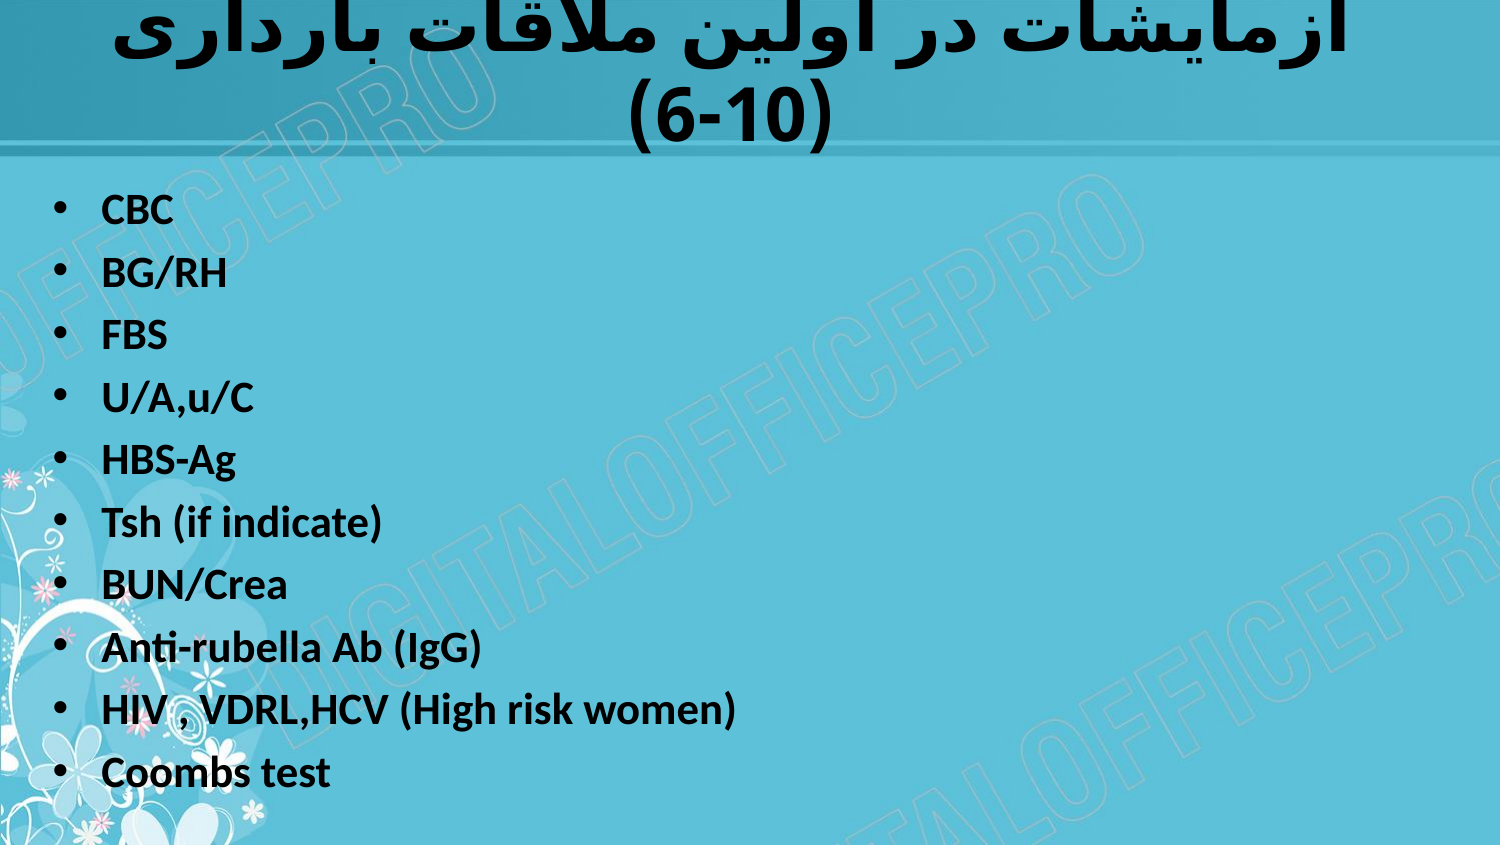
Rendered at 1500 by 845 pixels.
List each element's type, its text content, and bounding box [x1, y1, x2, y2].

picture [0, 0, 1500, 845]
list CBC BG/RH FBS U/A,u/C HBS-Ag Tsh (if indicate) BUN/Crea Anti-rubella Ab (IgG) HIV , VDRL,HCV (High risk women) Coombs test [37, 172, 1425, 810]
title آزمایشات در اولین ملاقات بارداری (10-6) [37, 8, 1425, 124]
